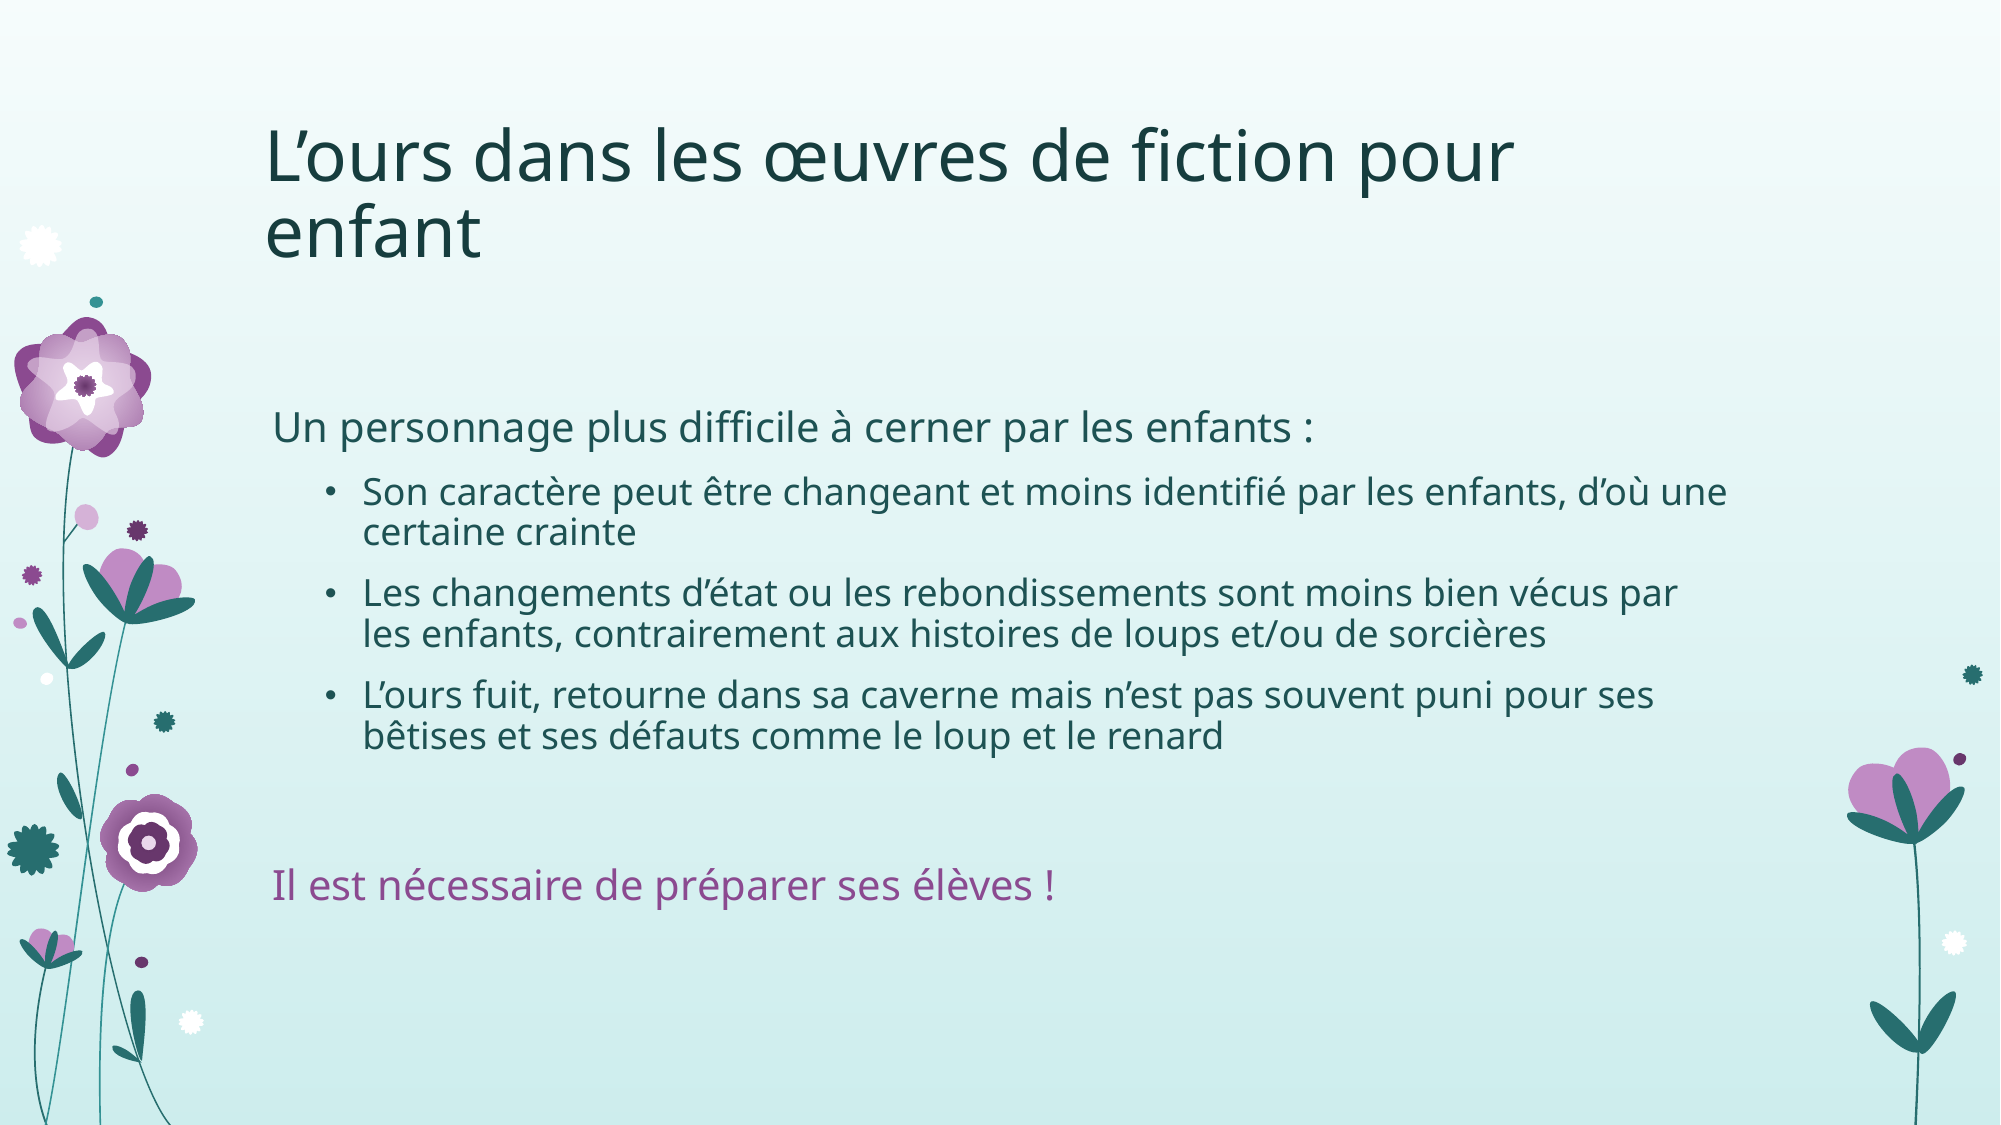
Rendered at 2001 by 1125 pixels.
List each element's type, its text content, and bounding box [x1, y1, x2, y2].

list Un personnage plus difficile à cerner par les enfants : Son caractère peut être changeant et moins identifié par les enfants, d’où une certaine crainte Les changements d’état ou les rebondissements sont moins bien vécus par les enfants, contrairement aux histoires de loups et/ou de sorcières L’ours fuit, retourne dans sa caverne mais n’est pas souvent puni pour ses bêtises et ses défauts comme le loup et le renard Il est nécessaire de préparer ses élèves ! [249, 311, 1750, 987]
title L’ours dans les œuvres de fiction pour enfant [249, 92, 1750, 281]
